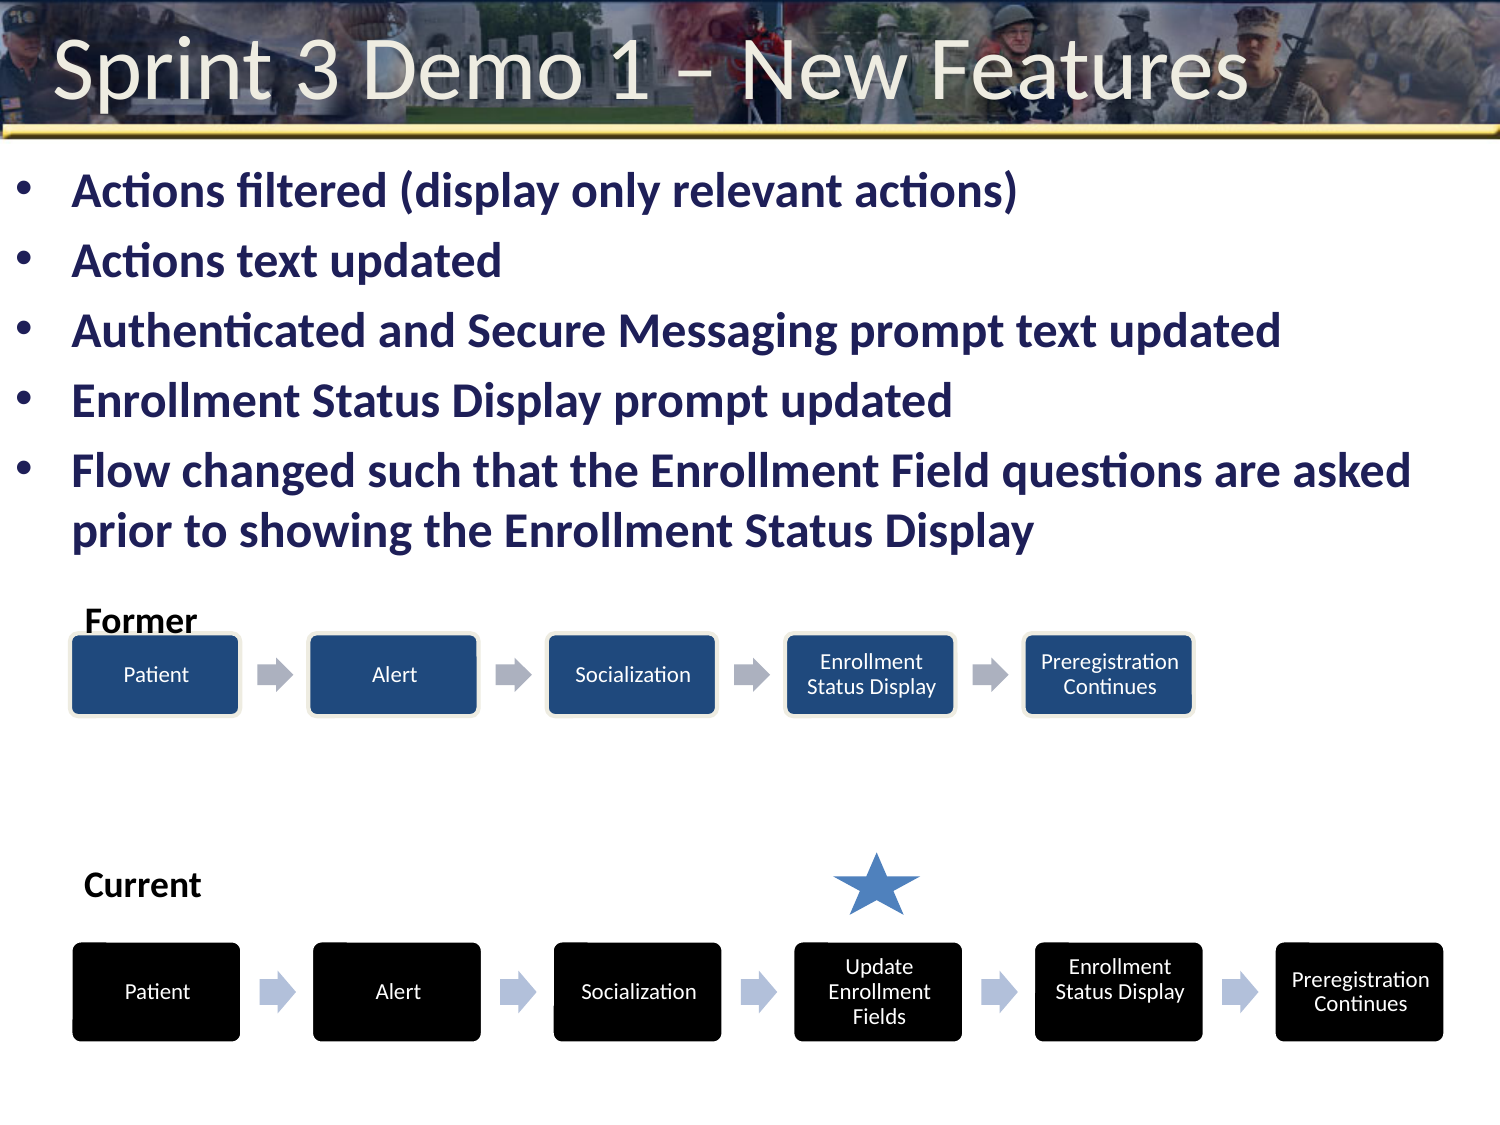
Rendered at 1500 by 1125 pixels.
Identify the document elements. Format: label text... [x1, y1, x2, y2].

title Sprint 3 Demo 1 – New Features [37, 16, 1388, 110]
list Actions filtered (display only relevant actions) Actions text updated Authenticated and Secure Messaging prompt text updated Enrollment Status Display prompt updated Flow changed such that the Enrollment Field questions are asked prior to showing the Enrollment Status Display [0, 149, 1488, 988]
picture [0, 0, 1500, 150]
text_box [69, 557, 1446, 1125]
